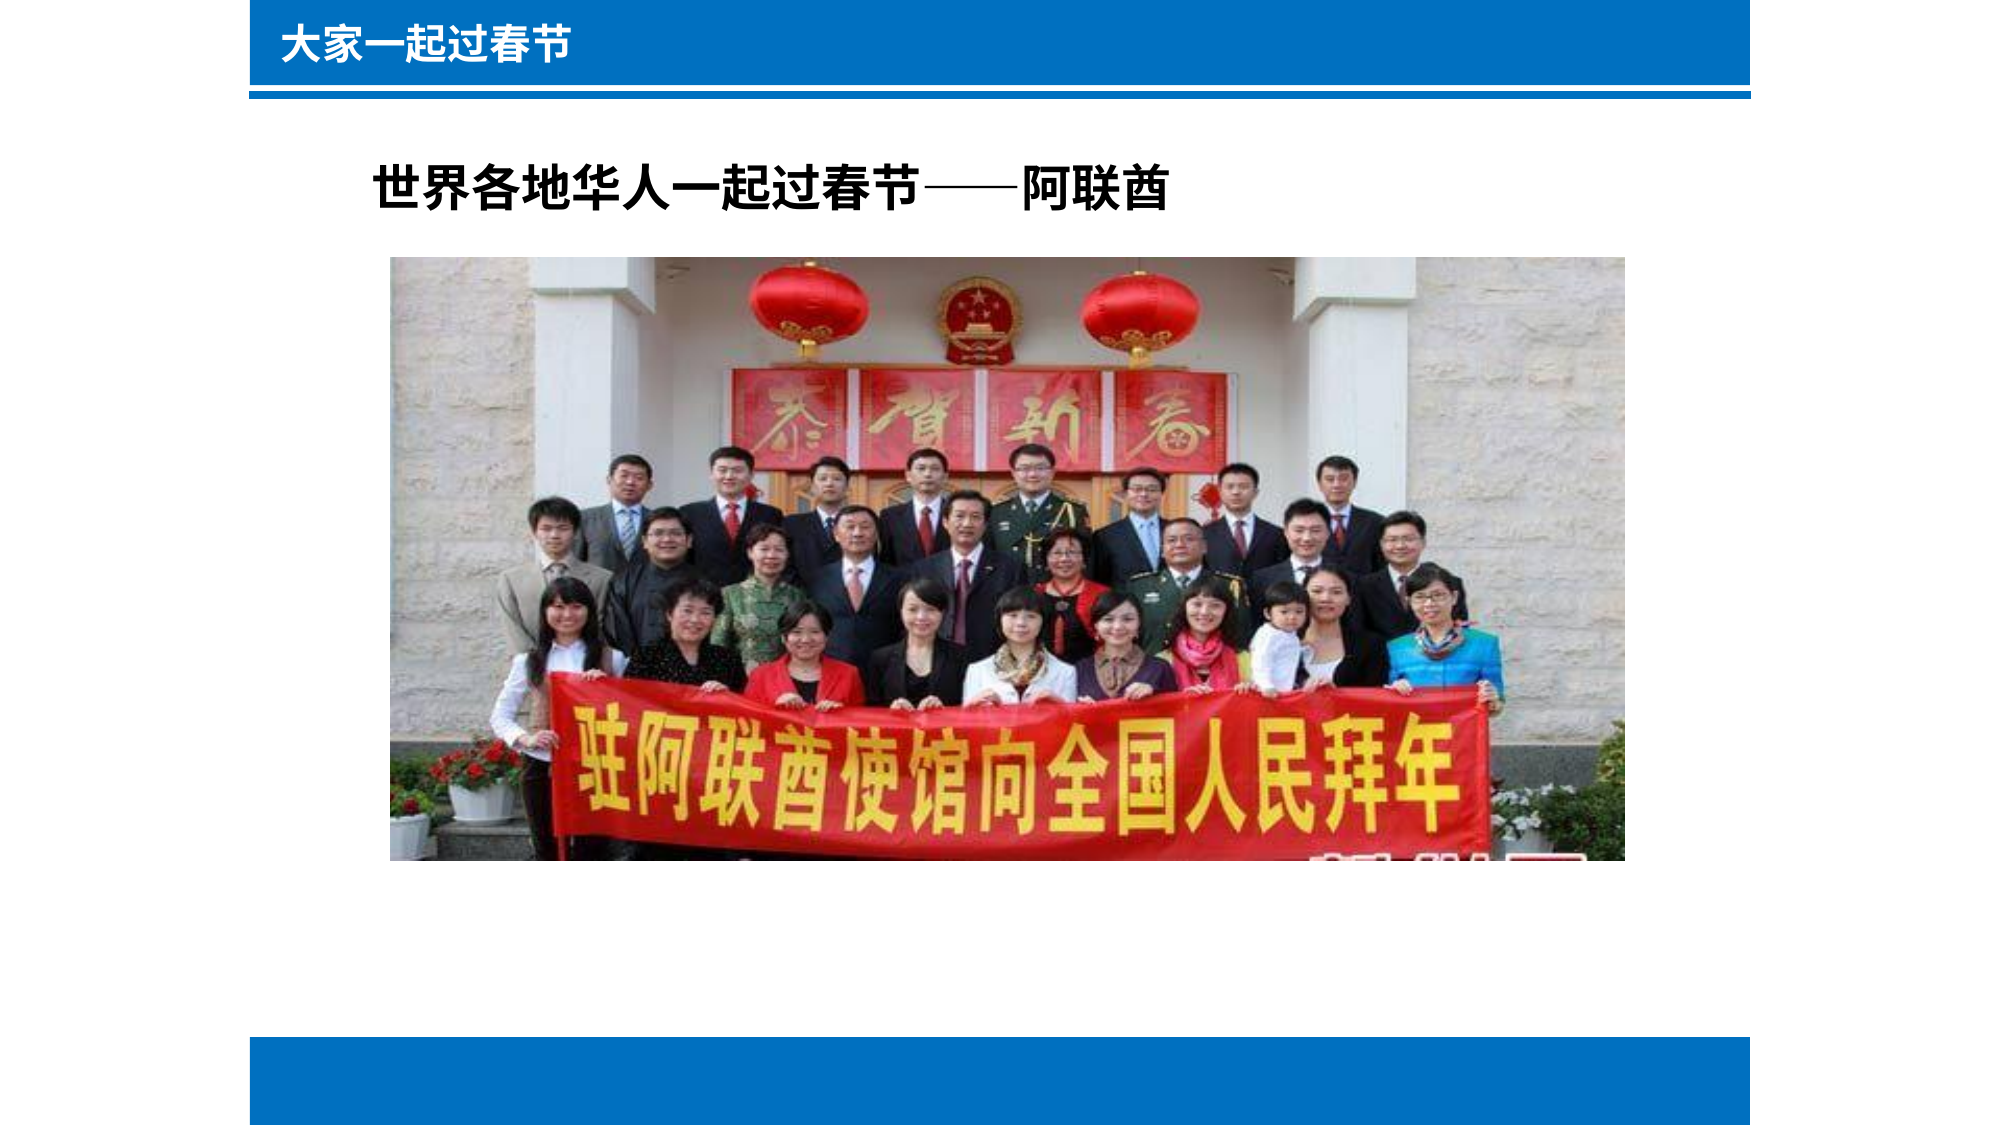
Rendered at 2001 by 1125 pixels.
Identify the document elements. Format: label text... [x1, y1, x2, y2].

text_box 世界各地华人一起过春节——阿联酋 [333, 148, 1209, 224]
picture [390, 257, 1625, 861]
text_box [249, 91, 1751, 99]
text_box 大家一起过春节 [265, 10, 1026, 76]
text_box [249, 0, 1751, 86]
text_box [249, 1036, 1751, 1125]
